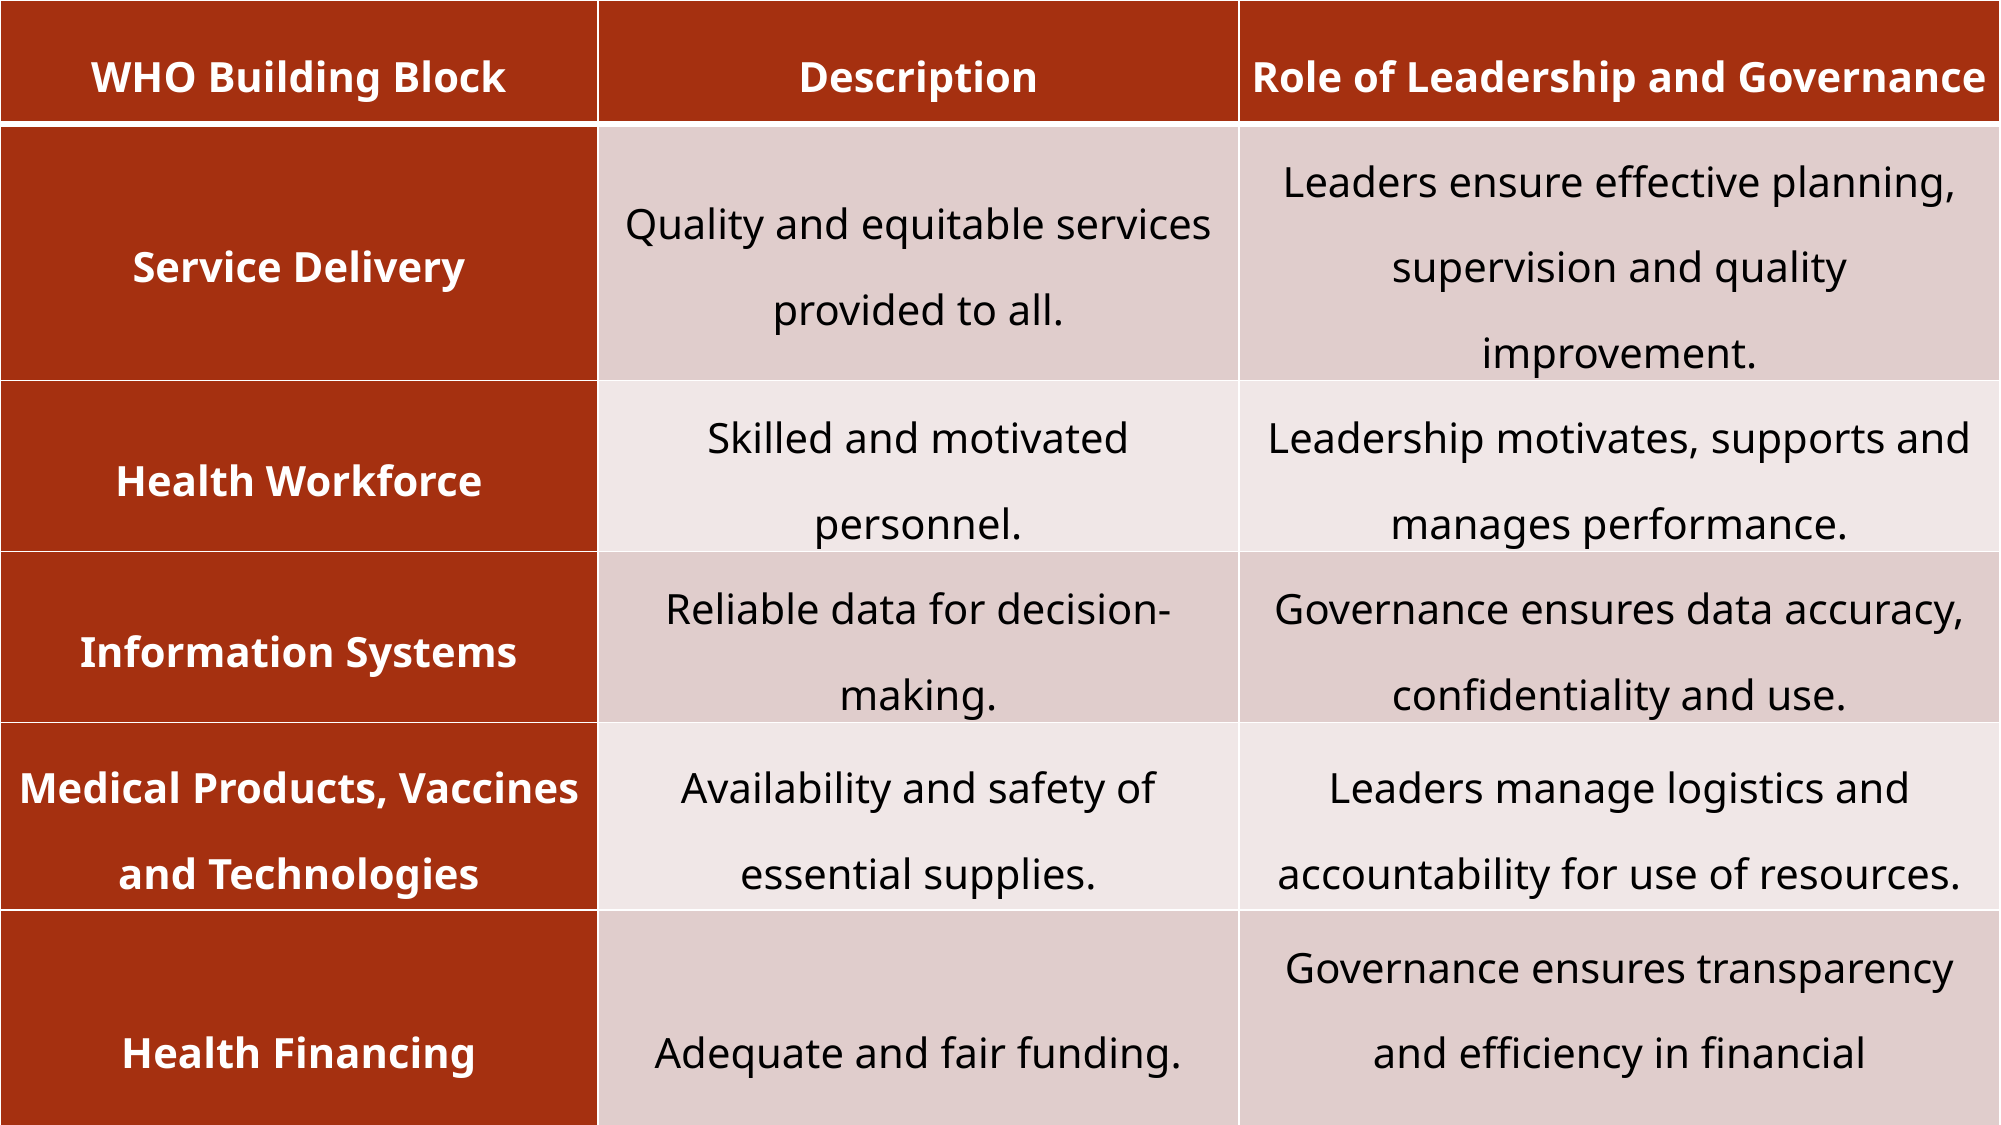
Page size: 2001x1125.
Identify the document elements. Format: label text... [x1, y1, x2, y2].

table_cell Health Workforce [1, 381, 597, 551]
table_cell Governance ensures data accuracy, confidentiality and use. [1240, 552, 1999, 722]
table_cell Service Delivery [1, 127, 597, 380]
table_header WHO Building Block [1, 1, 597, 121]
table_cell Leadership motivates, supports and manages performance. [1240, 381, 1999, 551]
table_header Role of Leadership and Governance [1240, 1, 1999, 121]
table_cell Skilled and motivated personnel. [599, 381, 1238, 551]
table_cell Adequate and fair funding. [599, 911, 1238, 1125]
table_cell Leaders ensure effective planning, supervision and quality improvement. [1240, 127, 1999, 380]
table_cell Medical Products, Vaccines and Technologies [1, 723, 597, 909]
table_header Description [599, 1, 1238, 121]
table_cell Leaders manage logistics and accountability for use of resources. [1240, 723, 1999, 909]
table_cell Health Financing [1, 911, 597, 1125]
table_cell Information Systems [1, 552, 597, 722]
table_cell Availability and safety of essential supplies. [599, 723, 1238, 909]
table_cell Reliable data for decision-making. [599, 552, 1238, 722]
table_cell Quality and equitable services provided to all. [599, 127, 1238, 380]
table_cell Governance ensures transparency and efficiency in financial management. [1240, 911, 1999, 1125]
